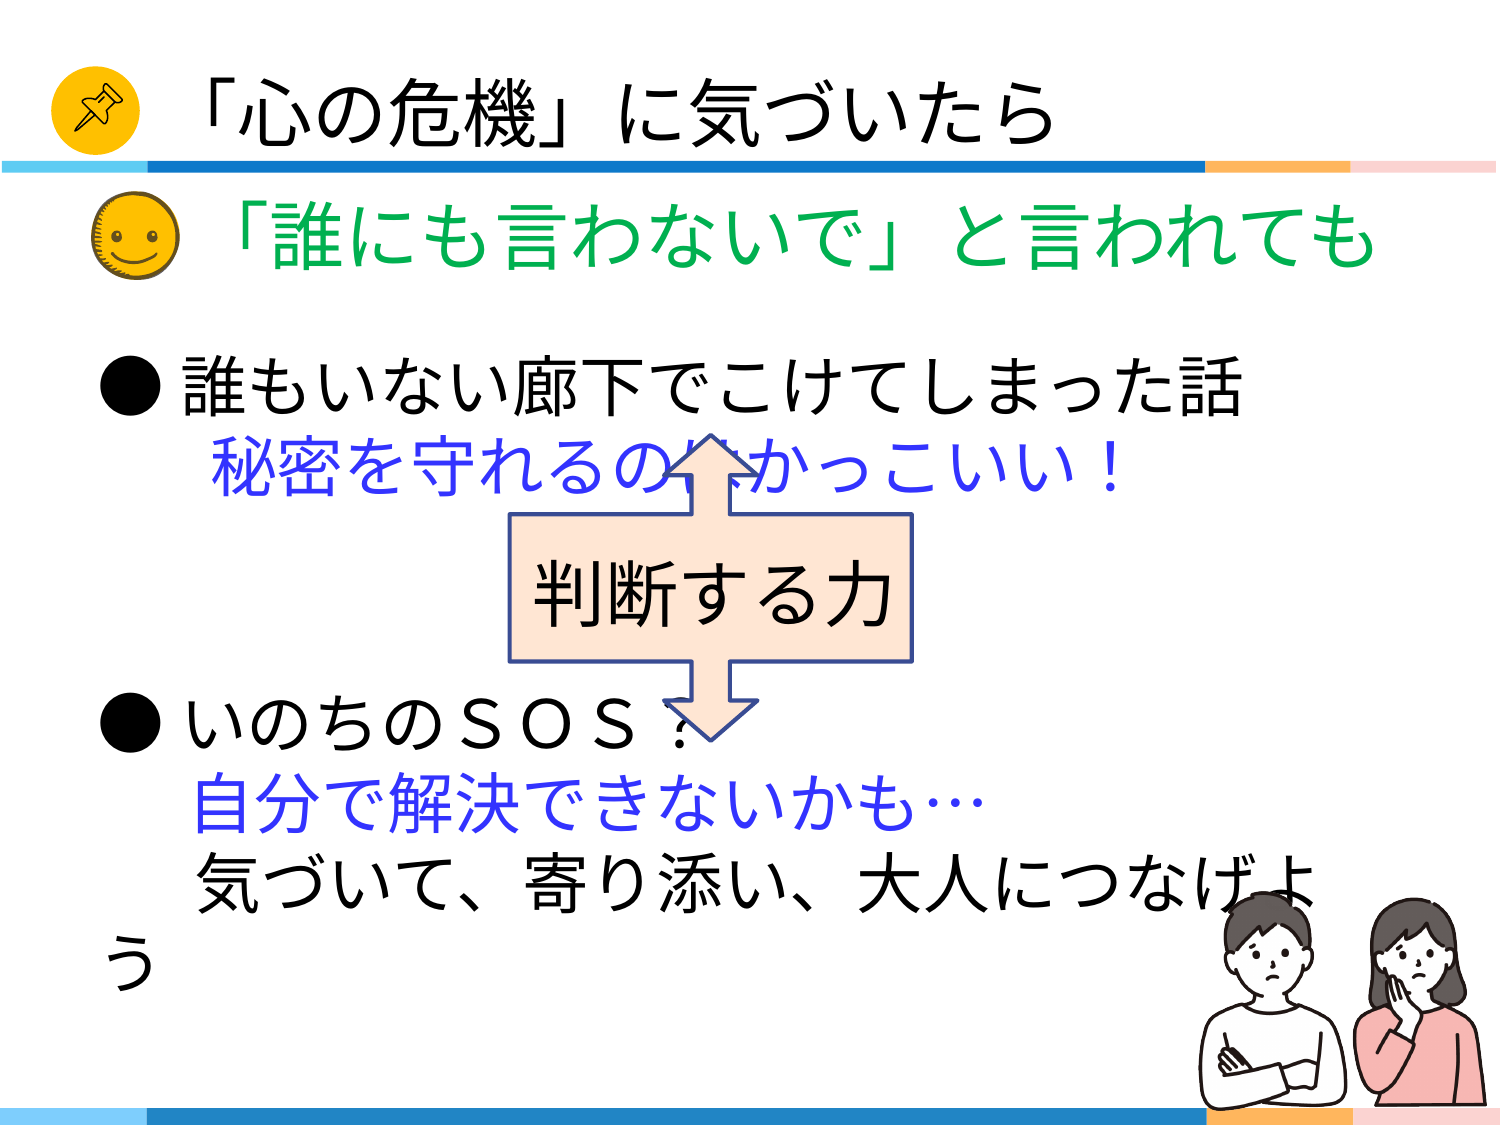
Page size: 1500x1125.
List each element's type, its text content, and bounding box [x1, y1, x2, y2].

text_box ●誰もいない廊下でこけてしまった話 秘密を守れるのはかっこいい！ [84, 338, 1481, 644]
text_box 「誰にも言わないで」と言われても [179, 182, 1481, 287]
text_box 判断する力 [509, 541, 920, 643]
text_box ●いのちのＳＯＳ？ 自分で解決できないかも… 気づいて、寄り添い、大人につなげよう [84, 675, 1400, 1071]
text_box [507, 433, 914, 743]
title 「心の危機」に気づいたら [147, 41, 1500, 172]
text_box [90, 191, 180, 281]
picture [1198, 891, 1487, 1111]
